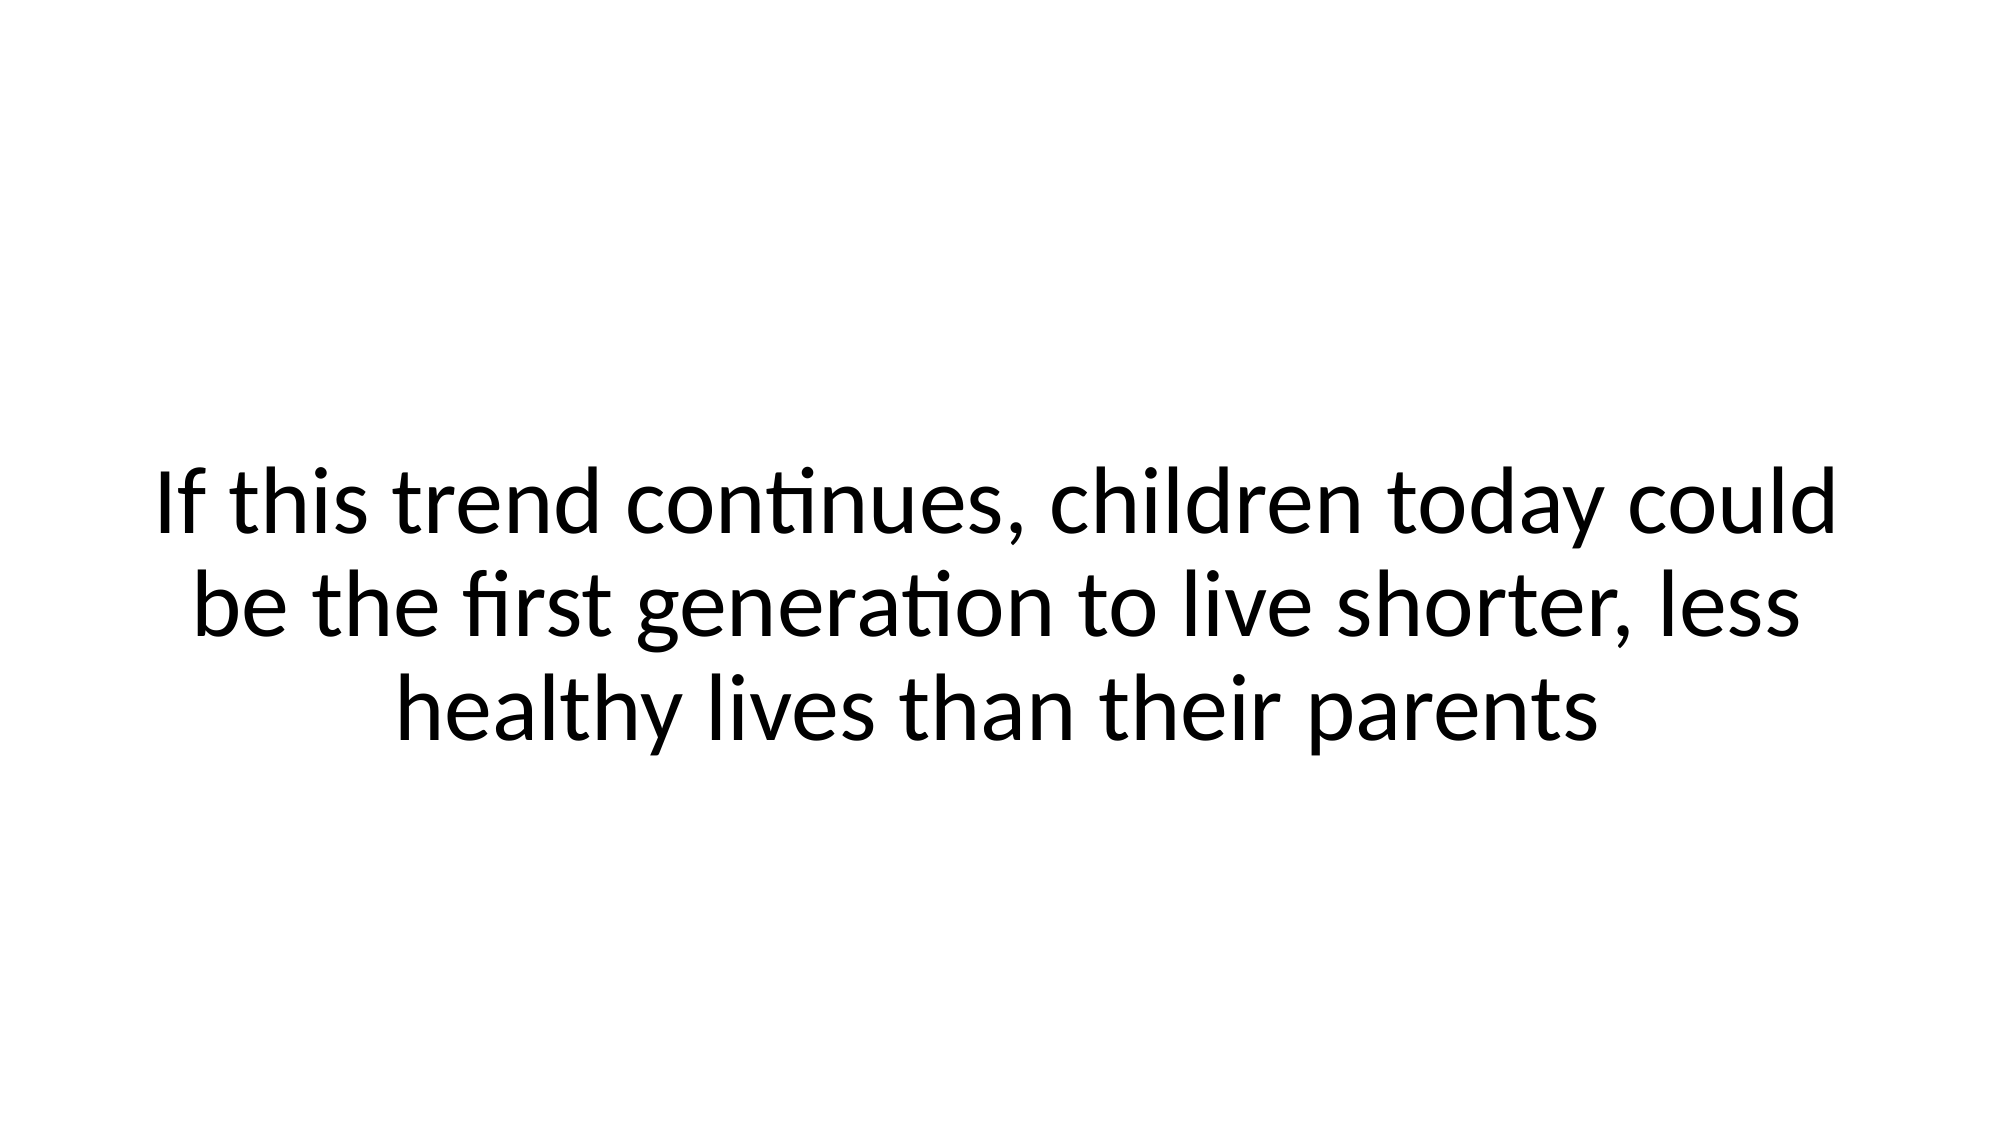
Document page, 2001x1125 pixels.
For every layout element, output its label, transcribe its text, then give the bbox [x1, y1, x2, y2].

list If this trend continues, children today could be the first generation to live shorter, less healthy lives than their parents [135, 319, 1861, 981]
